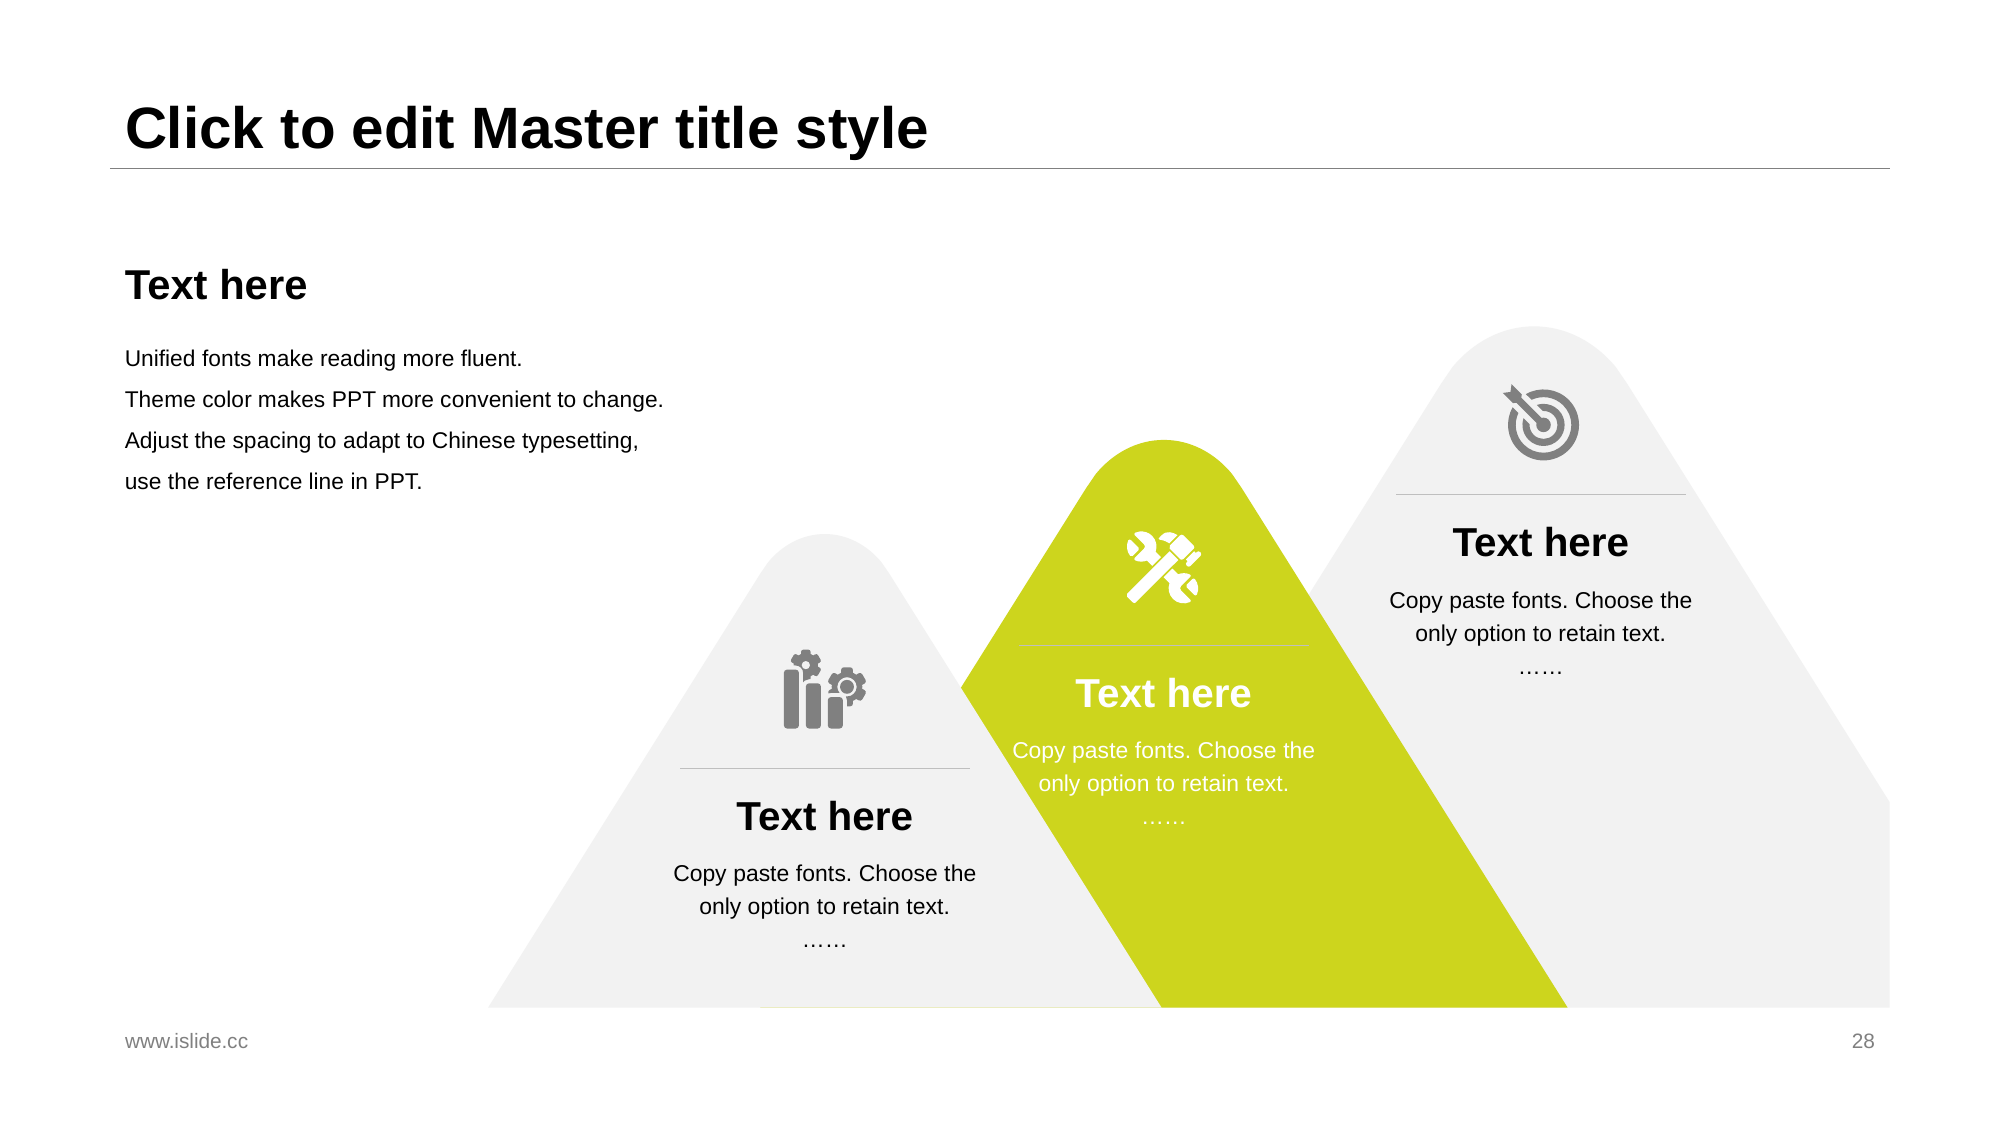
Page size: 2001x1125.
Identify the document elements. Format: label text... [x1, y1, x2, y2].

footer www.islide.cc [109, 1023, 790, 1058]
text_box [109, 250, 1890, 1008]
title Click to edit Master title style [109, 0, 1890, 169]
slide_number 28 [1412, 1023, 1890, 1058]
